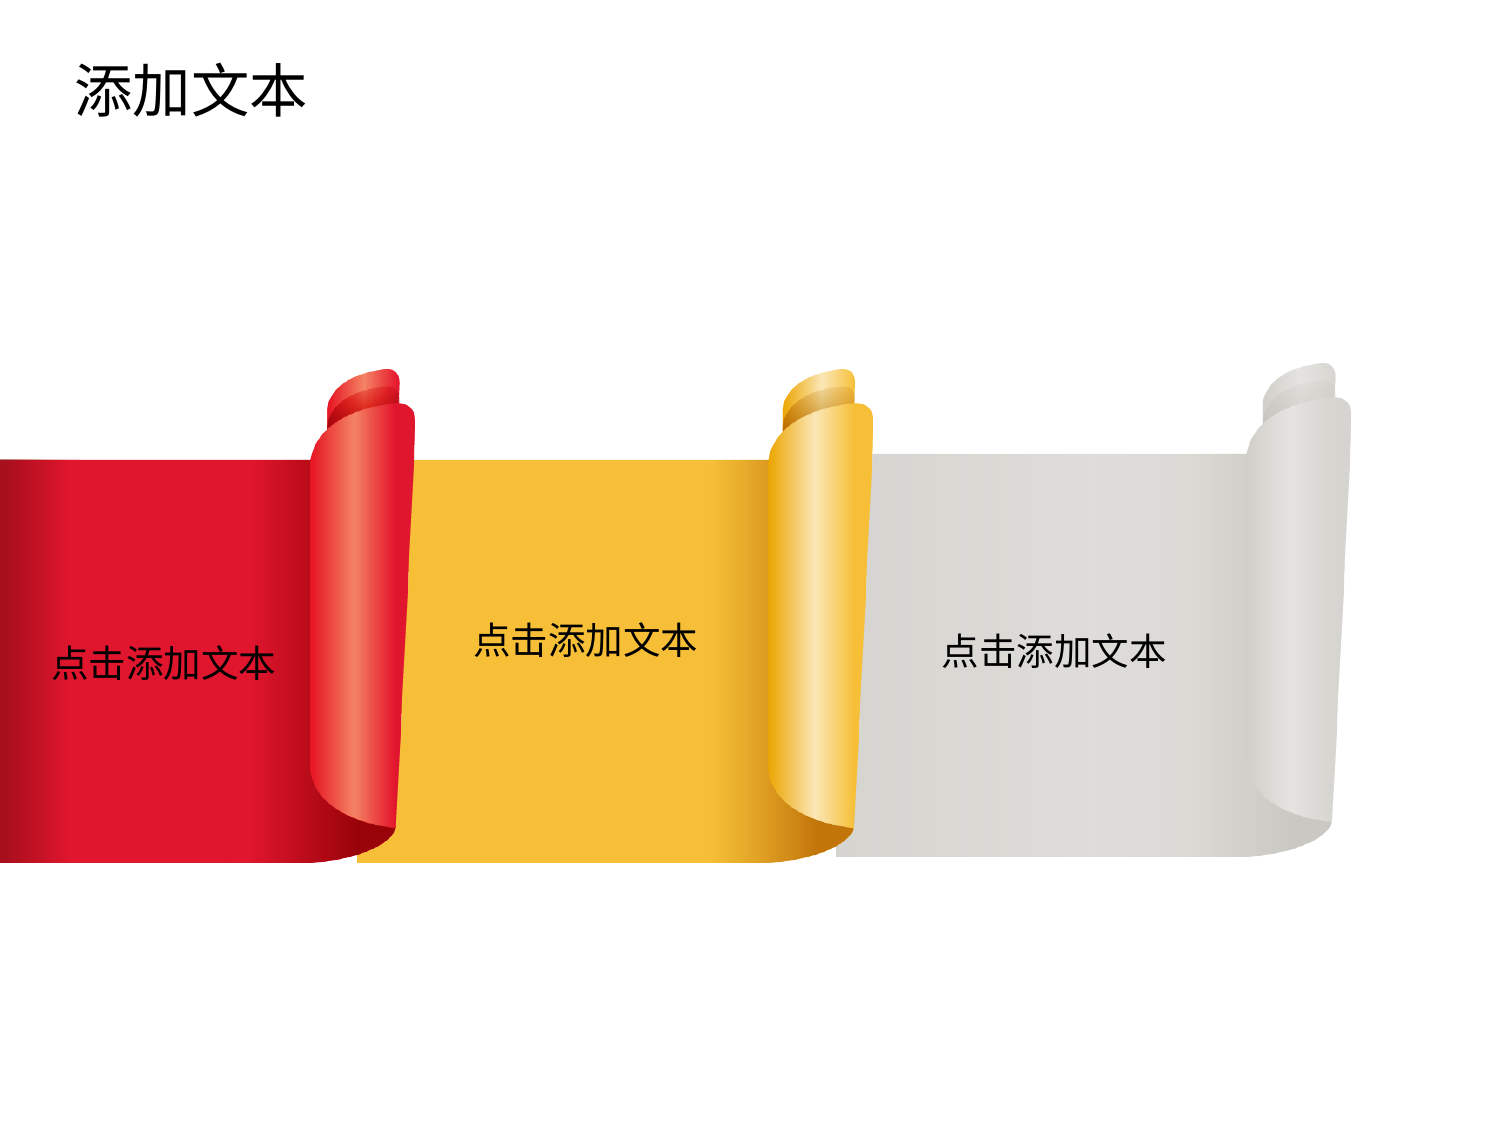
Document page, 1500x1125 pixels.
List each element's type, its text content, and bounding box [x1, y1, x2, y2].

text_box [0, 363, 1351, 863]
text_box 添加文本 [60, 46, 323, 132]
